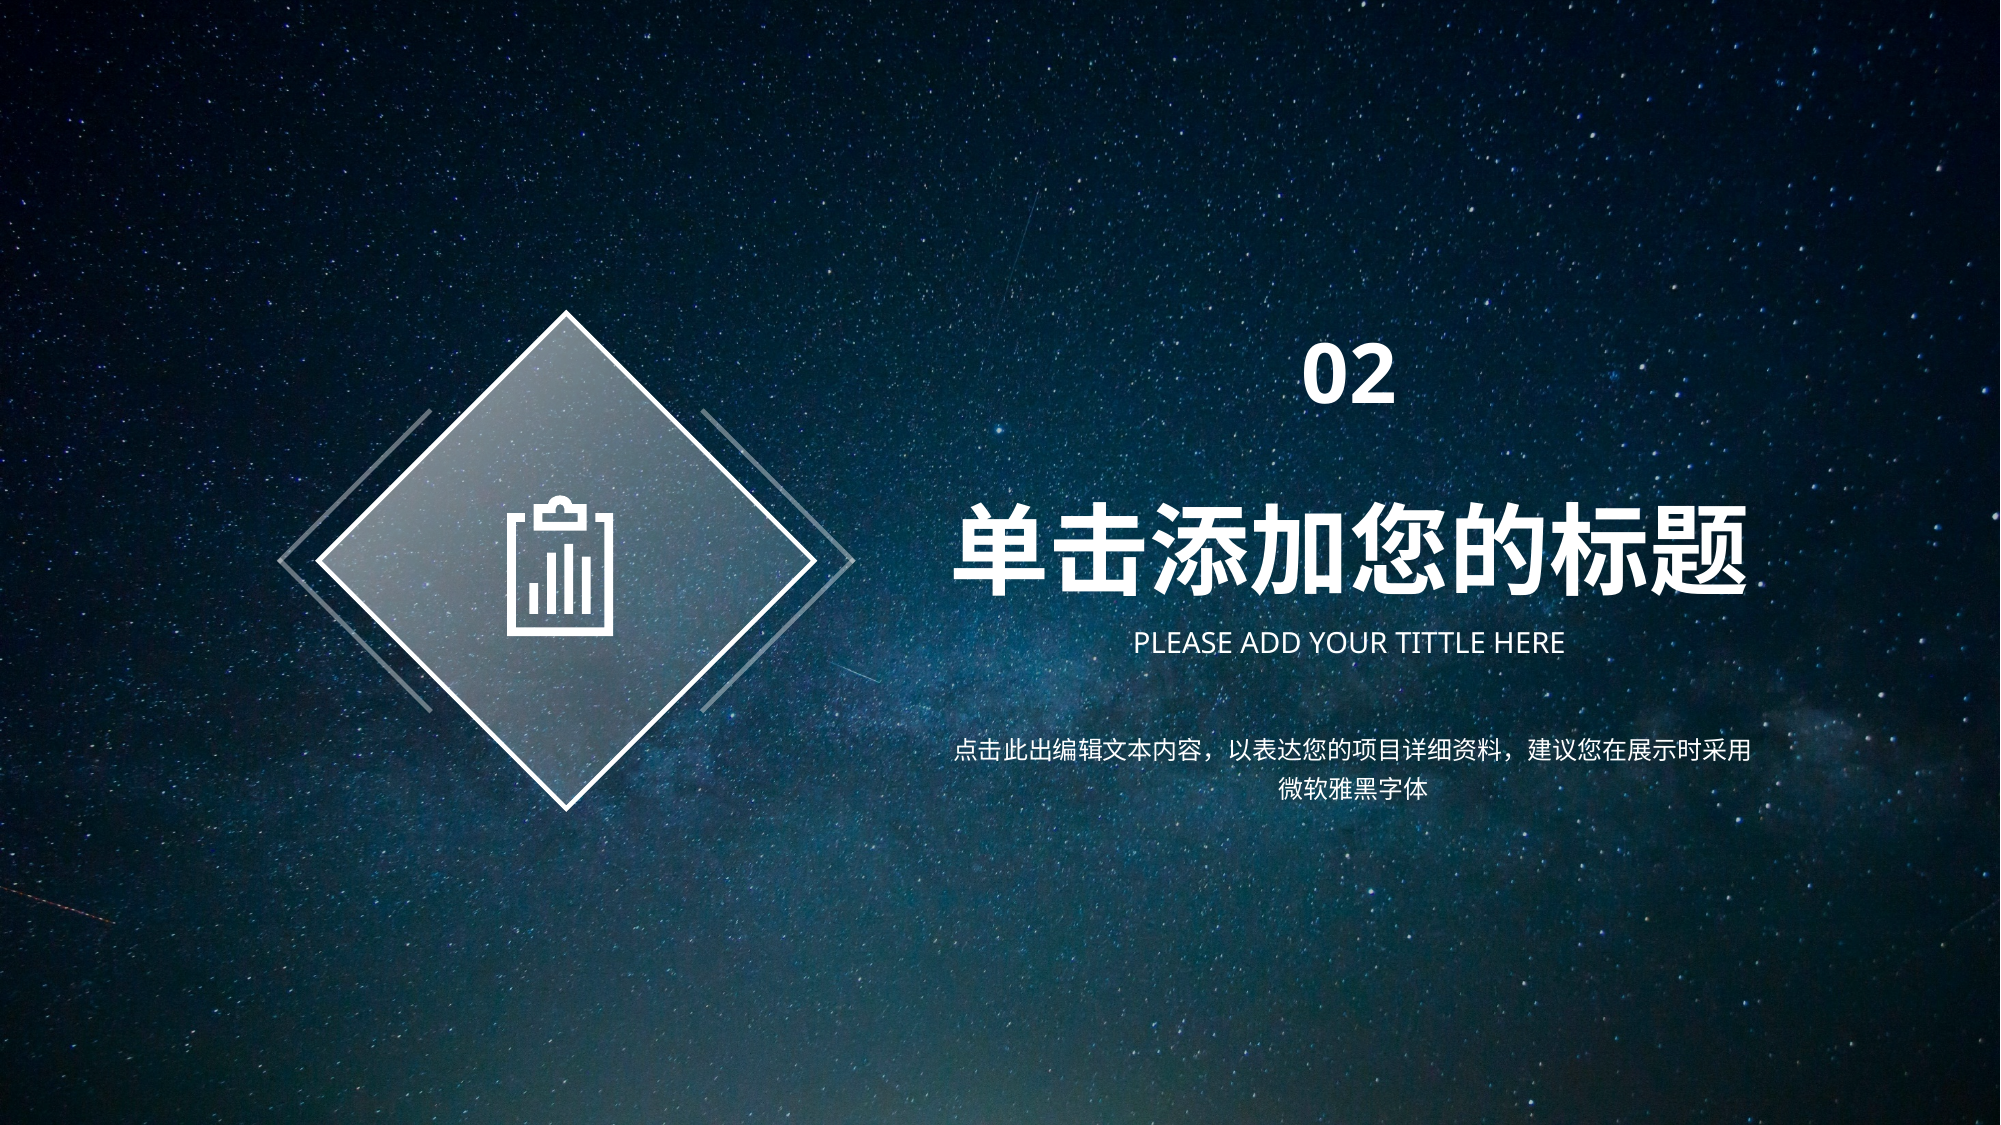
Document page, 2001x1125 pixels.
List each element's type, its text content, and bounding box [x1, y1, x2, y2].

text_box 点击此出编辑文本内容，以表达您的项目详细资料，建议您在展示时采用微软雅黑字体 [931, 718, 1775, 811]
text_box 单击添加您的标题 [924, 480, 1775, 615]
picture [0, 0, 2000, 1125]
text_box PLEASE ADD YOUR TITTLE HERE [1026, 616, 1673, 667]
text_box 02 [1259, 312, 1439, 428]
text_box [278, 312, 855, 809]
